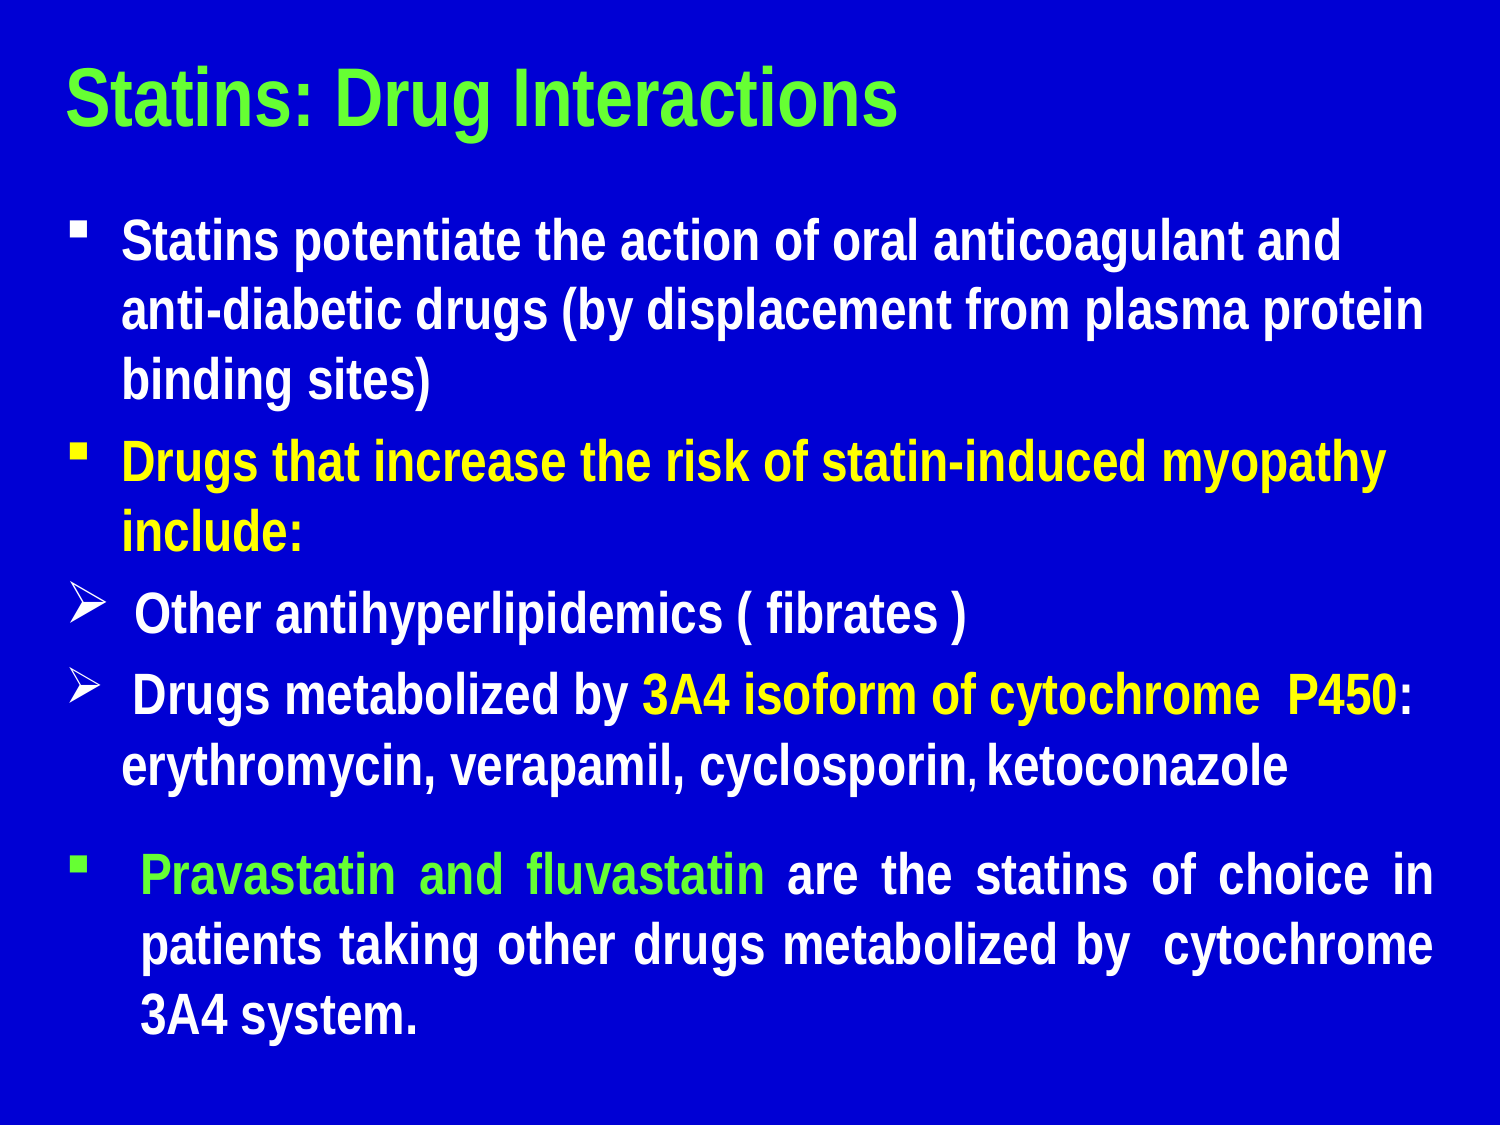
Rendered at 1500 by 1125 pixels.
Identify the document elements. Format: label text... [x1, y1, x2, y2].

title Statins: Drug Interactions [49, 0, 1426, 112]
list Statins potentiate the action of oral anticoagulant and anti-diabetic drugs (by displacement from plasma protein binding sites) Drugs that increase the risk of statin-induced myopathy include: Other antihyperlipidemics ( fibrates ) Drugs metabolized by 3A4 isoform of cytochrome P450: erythromycin, verapamil, cyclosporin, ketoconazole Pravastatin and fluvastatin are the statins of choice in patients taking other drugs metabolized by cytochrome 3A4 system. [49, 112, 1451, 926]
